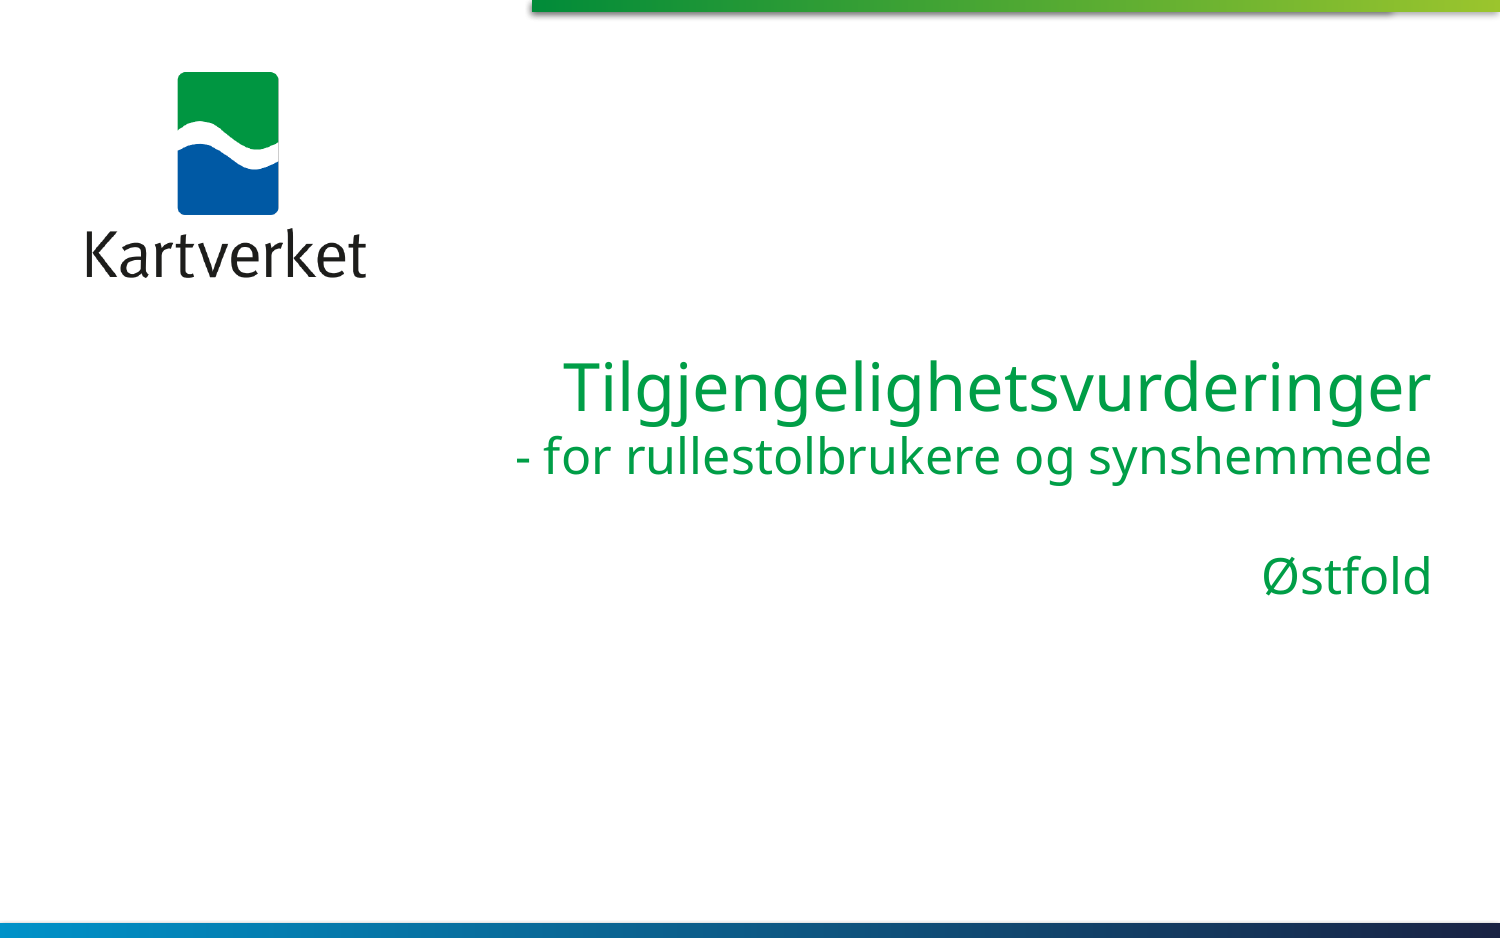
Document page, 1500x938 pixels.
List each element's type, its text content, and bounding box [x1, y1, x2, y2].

text_box Tilgjengelighetsvurderinger - for rullestolbrukere og synshemmede Østfold [66, 337, 1449, 613]
